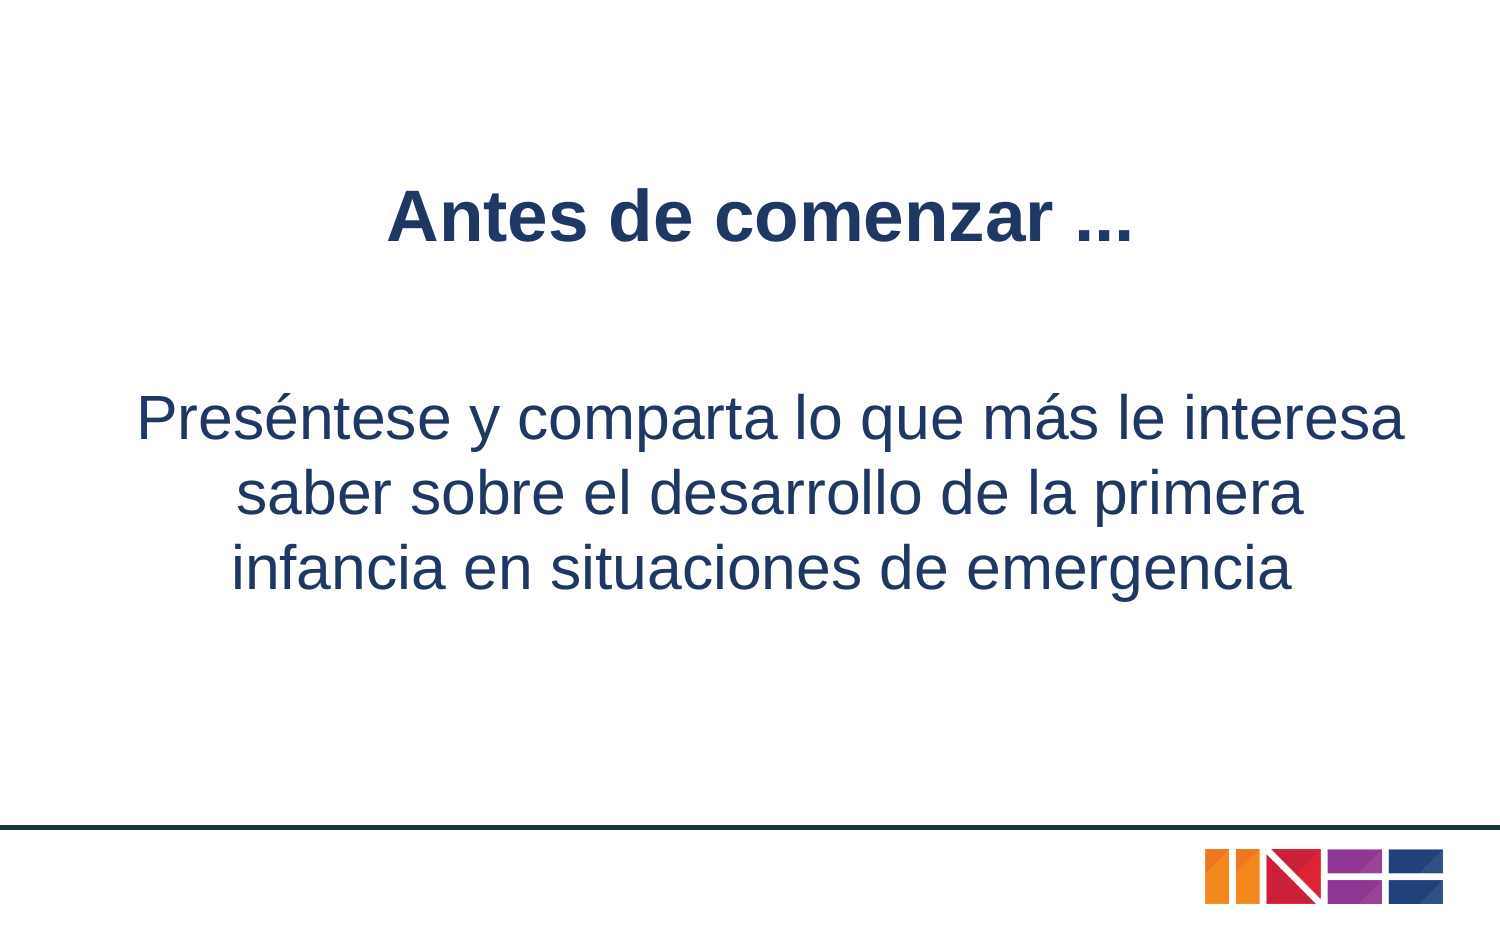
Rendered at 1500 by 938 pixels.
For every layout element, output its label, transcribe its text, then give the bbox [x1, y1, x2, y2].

picture [1205, 849, 1443, 904]
list Antes de comenzar ... Preséntese y comparta lo que más le interesa saber sobre el desarrollo de la primera infancia en situaciones de emergencia [50, 163, 1434, 644]
